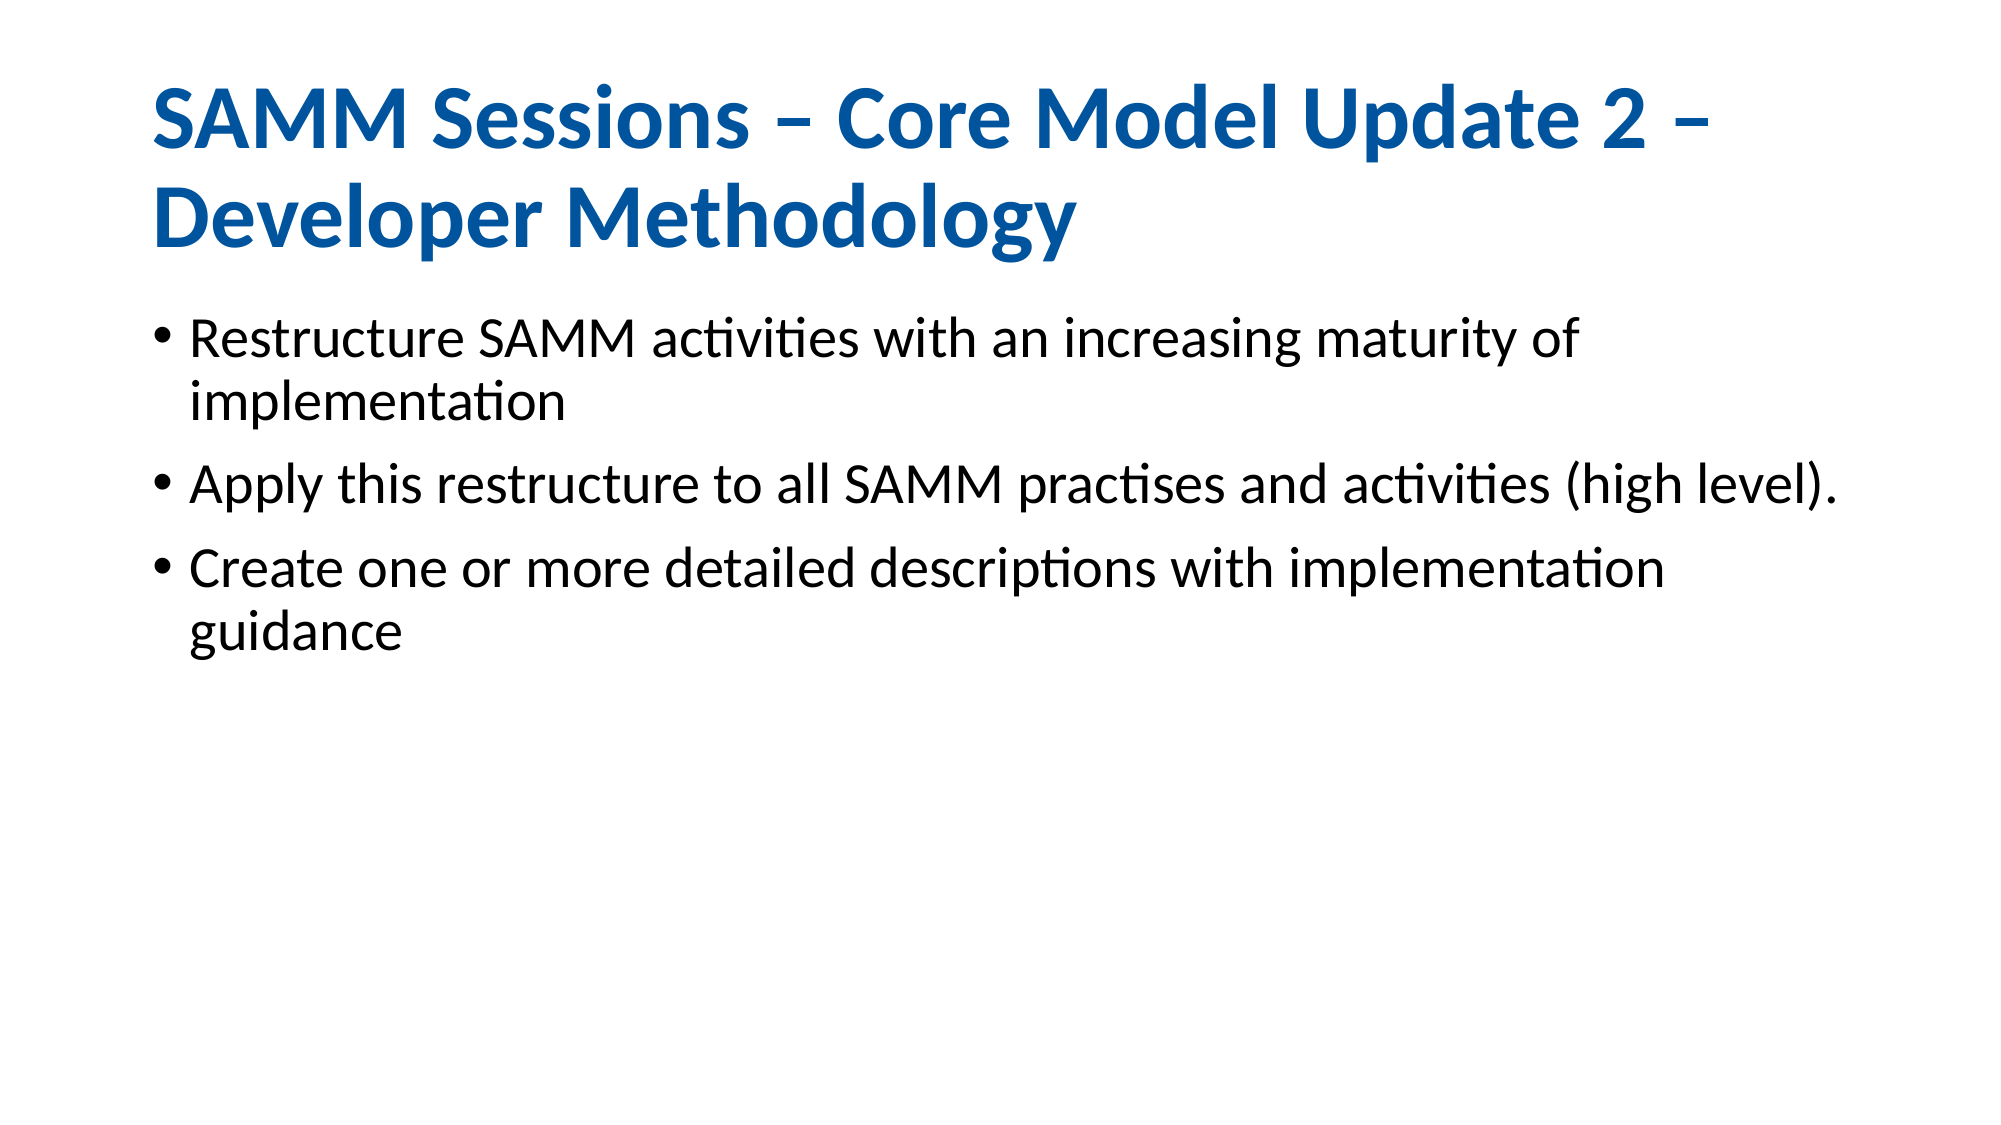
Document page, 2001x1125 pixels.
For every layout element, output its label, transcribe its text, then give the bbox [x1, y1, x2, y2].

title SAMM Sessions – Core Model Update 2 – Developer Methodology [137, 59, 1863, 278]
list Restructure SAMM activities with an increasing maturity of implementation Apply this restructure to all SAMM practises and activities (high level). Create one or more detailed descriptions with implementation guidance [137, 299, 1863, 1014]
